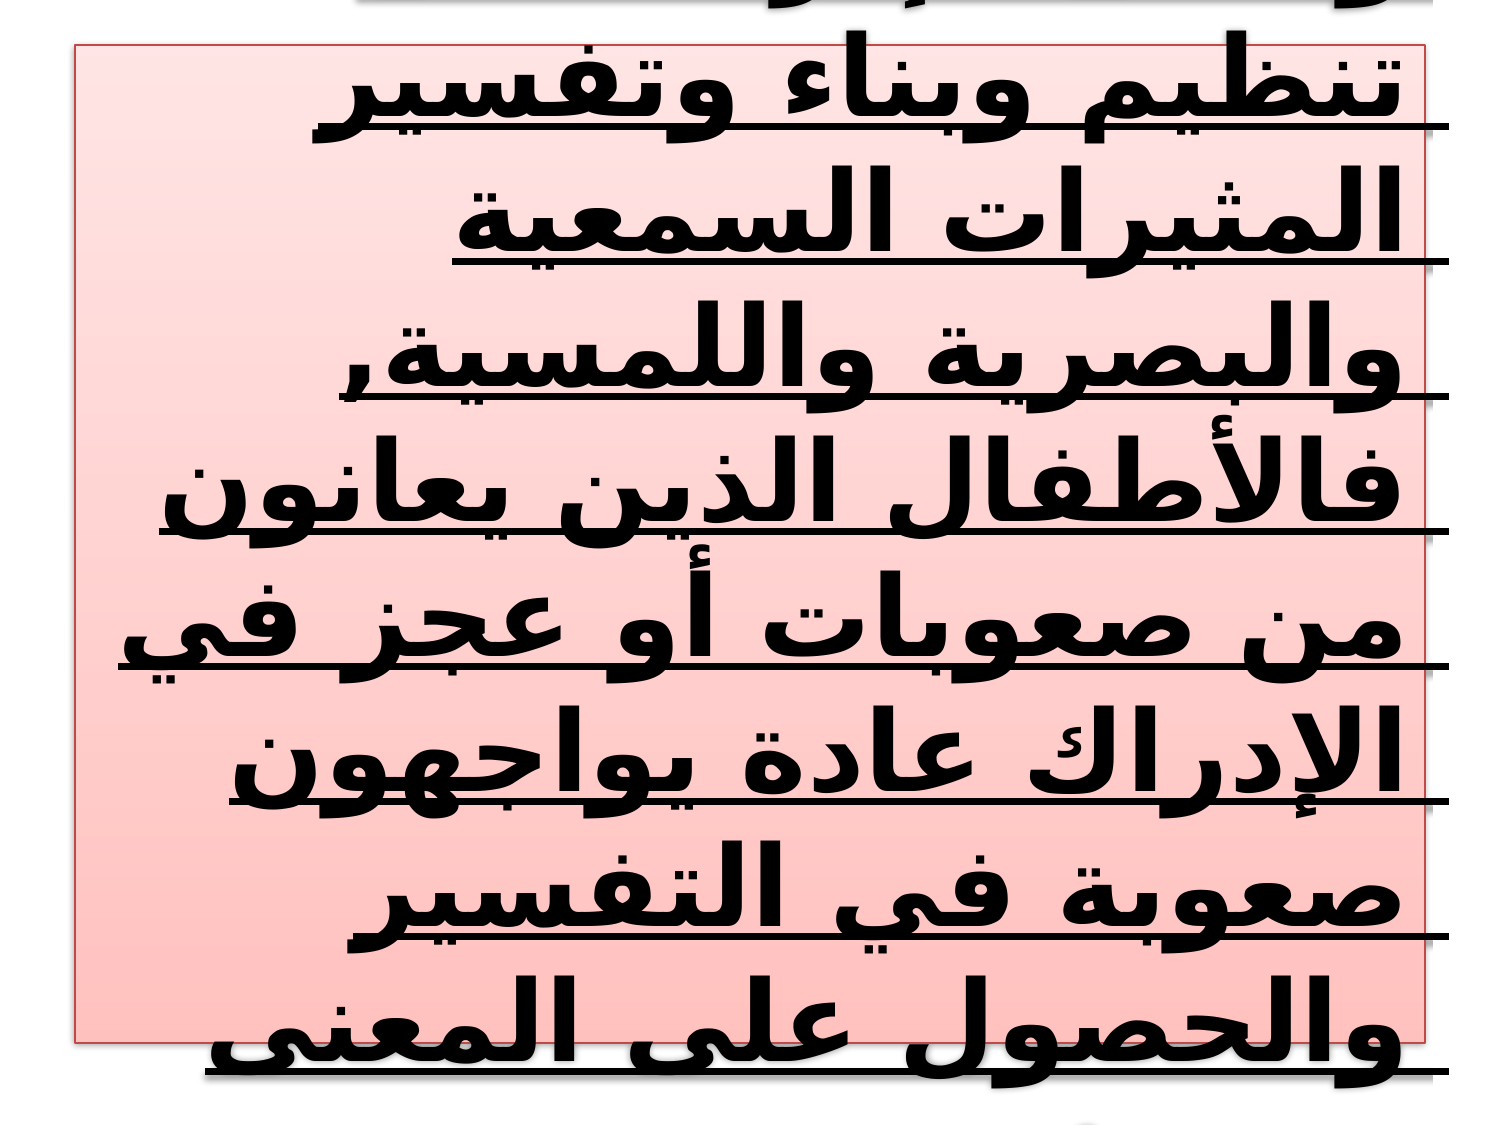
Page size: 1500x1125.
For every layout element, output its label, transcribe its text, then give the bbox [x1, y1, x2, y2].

title ويعمل الإدراك على تنظيم وبناء وتفسير المثيرات السمعية والبصرية واللمسية, فالأطفال الذين يعانون من صعوبات أو عجز في الإدراك عادة يواجهون صعوبة في التفسير والحصول على المعنى من بيئتهم. [74, 44, 1426, 1044]
